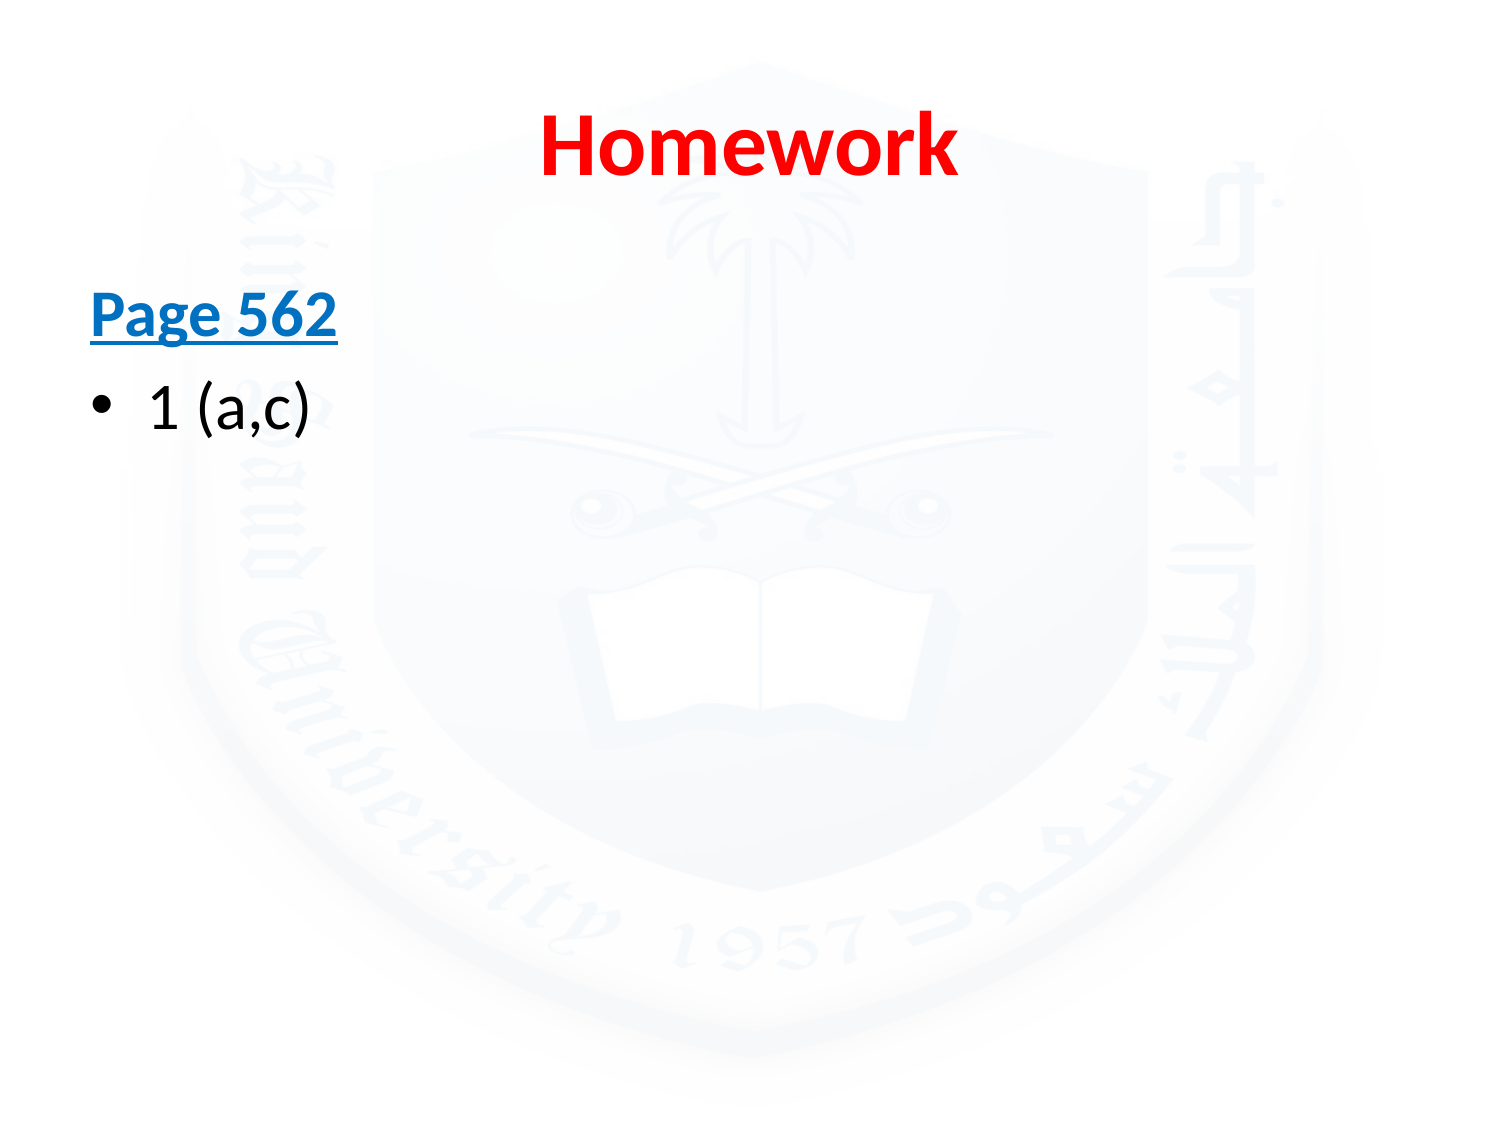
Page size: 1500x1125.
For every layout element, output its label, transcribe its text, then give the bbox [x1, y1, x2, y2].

title Homework [75, 45, 1425, 233]
list Page 562 1 (a,c) [75, 262, 1425, 1005]
